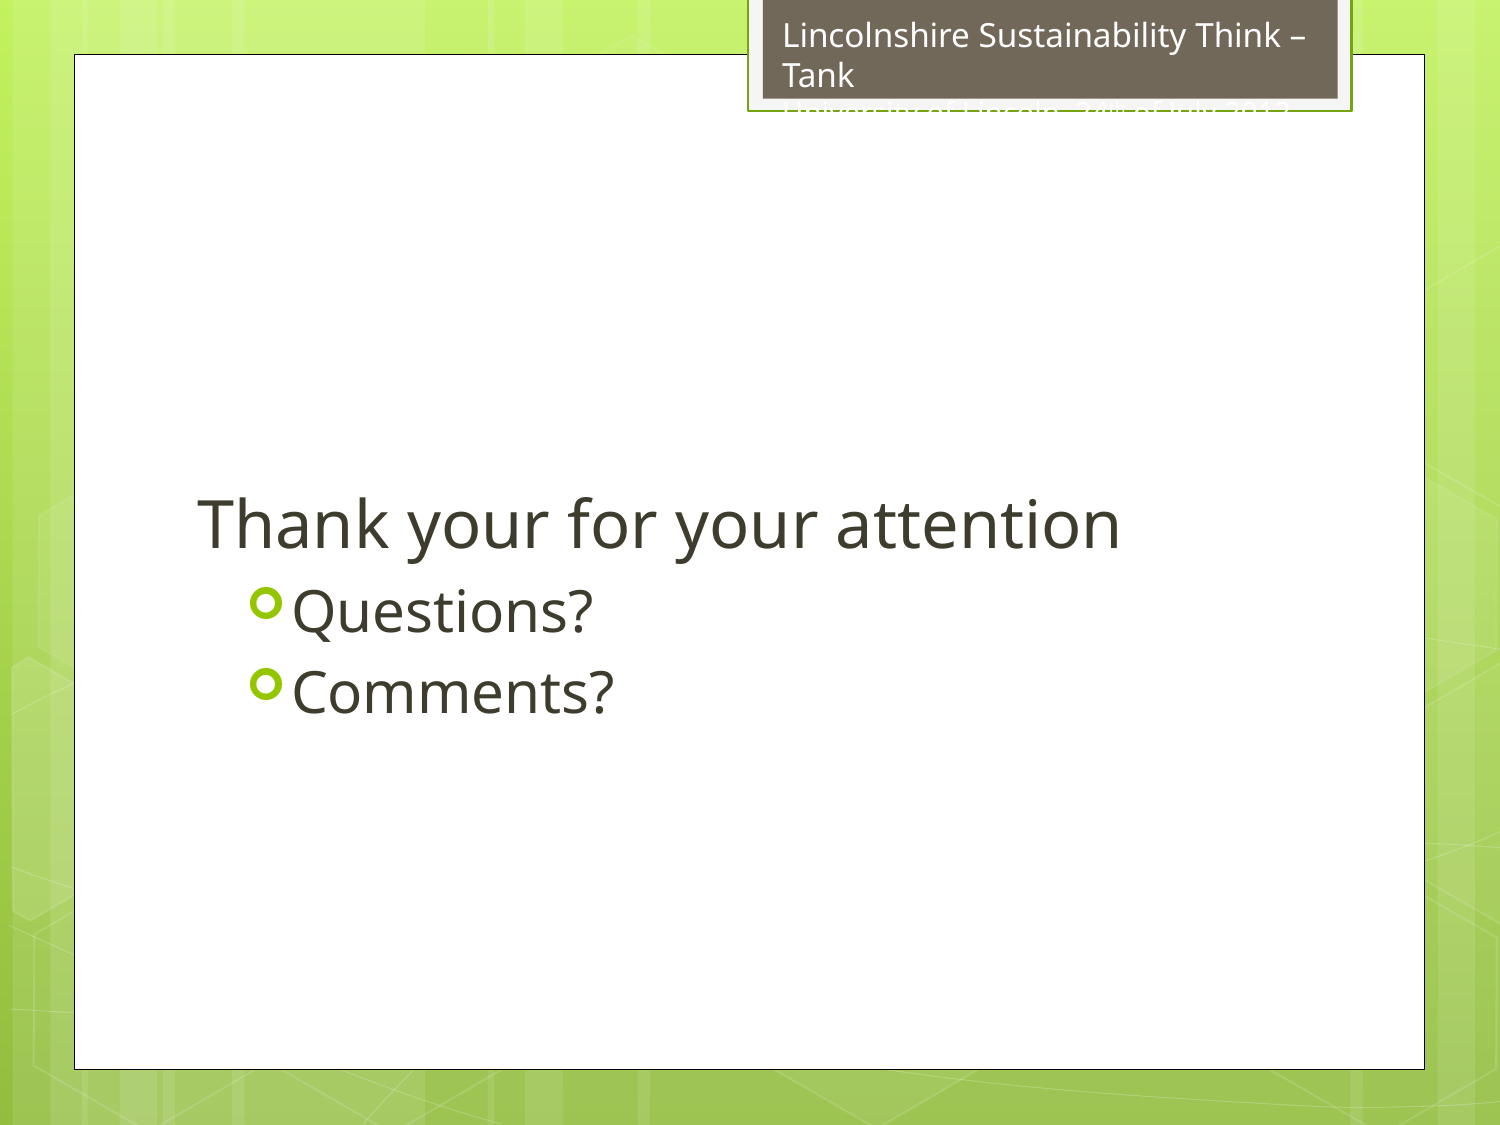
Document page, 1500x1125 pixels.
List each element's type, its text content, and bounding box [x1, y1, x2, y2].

list Thank your for your attention Questions? Comments? [170, 380, 1284, 957]
